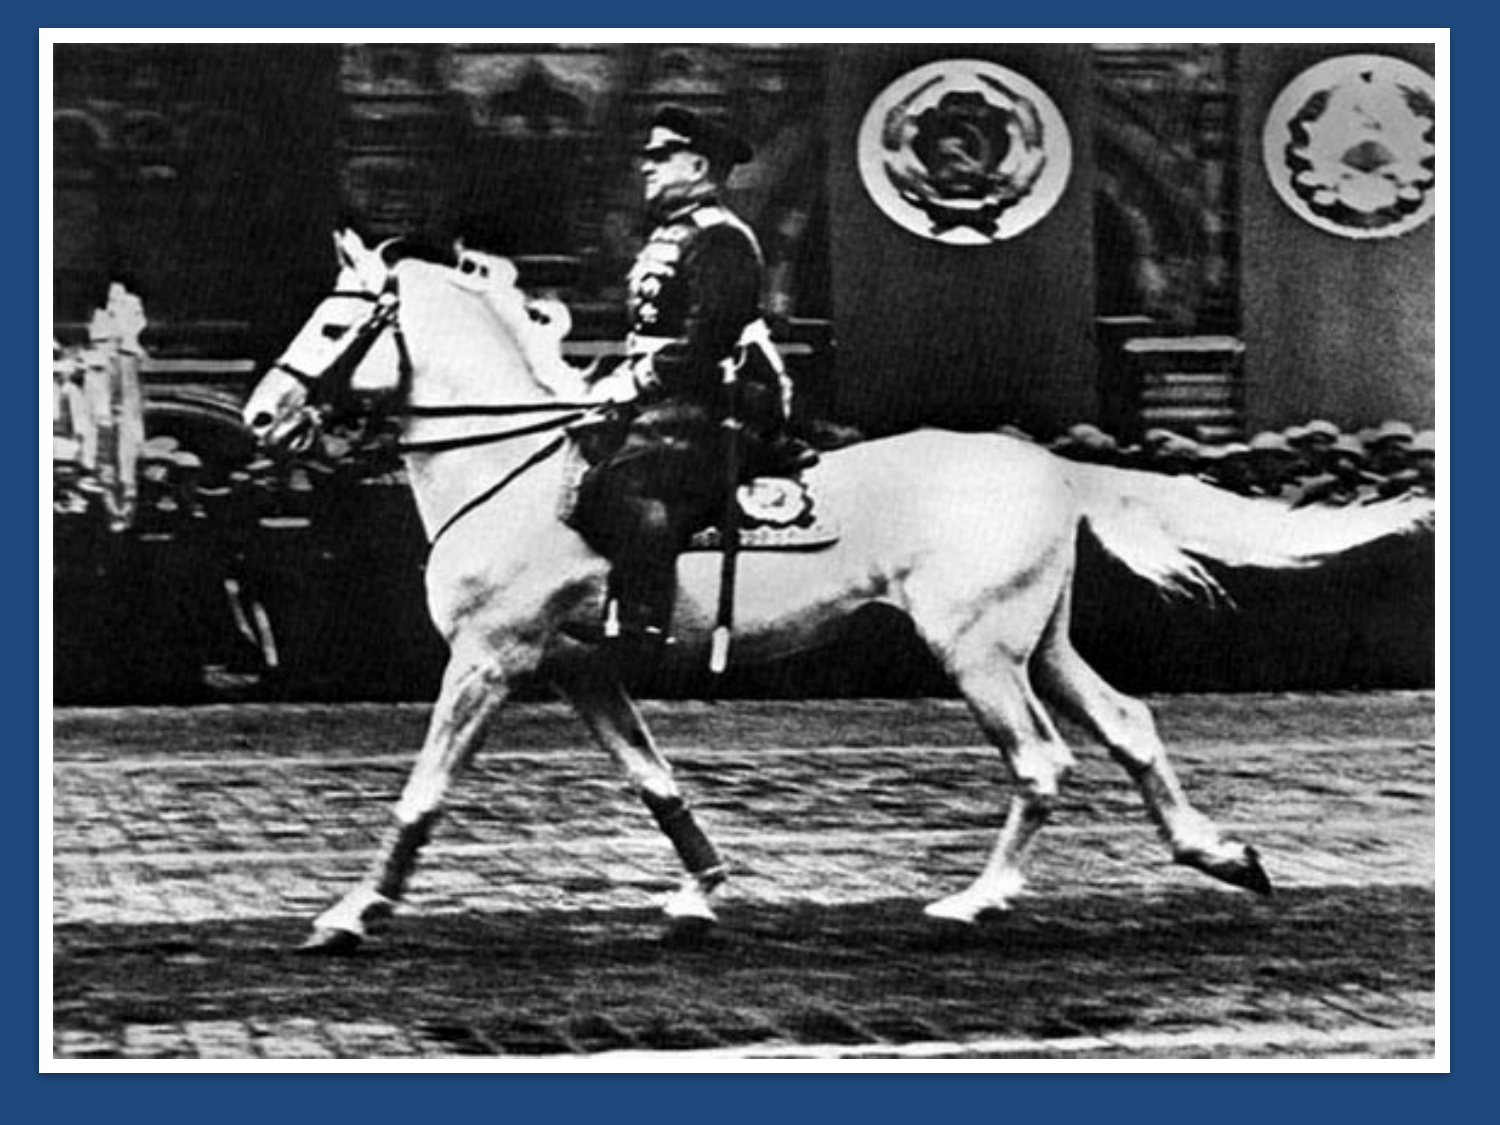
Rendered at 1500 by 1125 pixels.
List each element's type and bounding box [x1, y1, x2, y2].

picture [52, 42, 1436, 1059]
